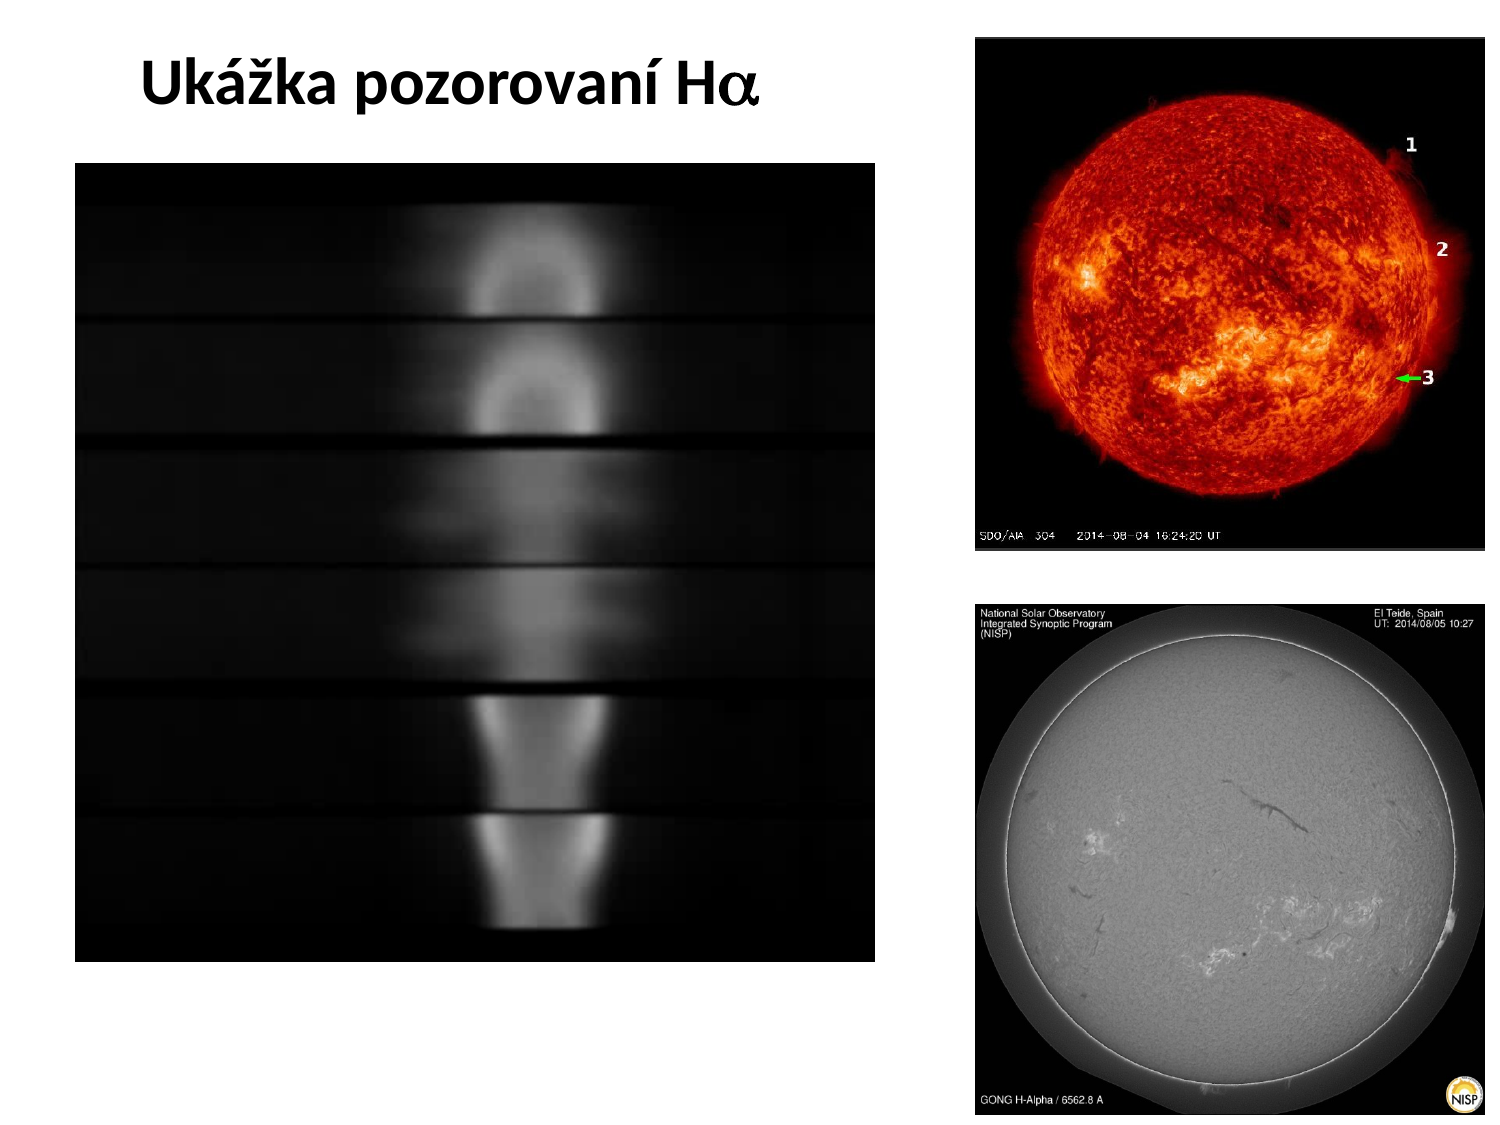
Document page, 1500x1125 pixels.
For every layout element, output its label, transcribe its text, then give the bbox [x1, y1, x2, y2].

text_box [74, 162, 876, 963]
picture [974, 604, 1486, 1116]
title Ukážka pozorovaní H [24, 12, 875, 143]
picture [974, 37, 1486, 552]
